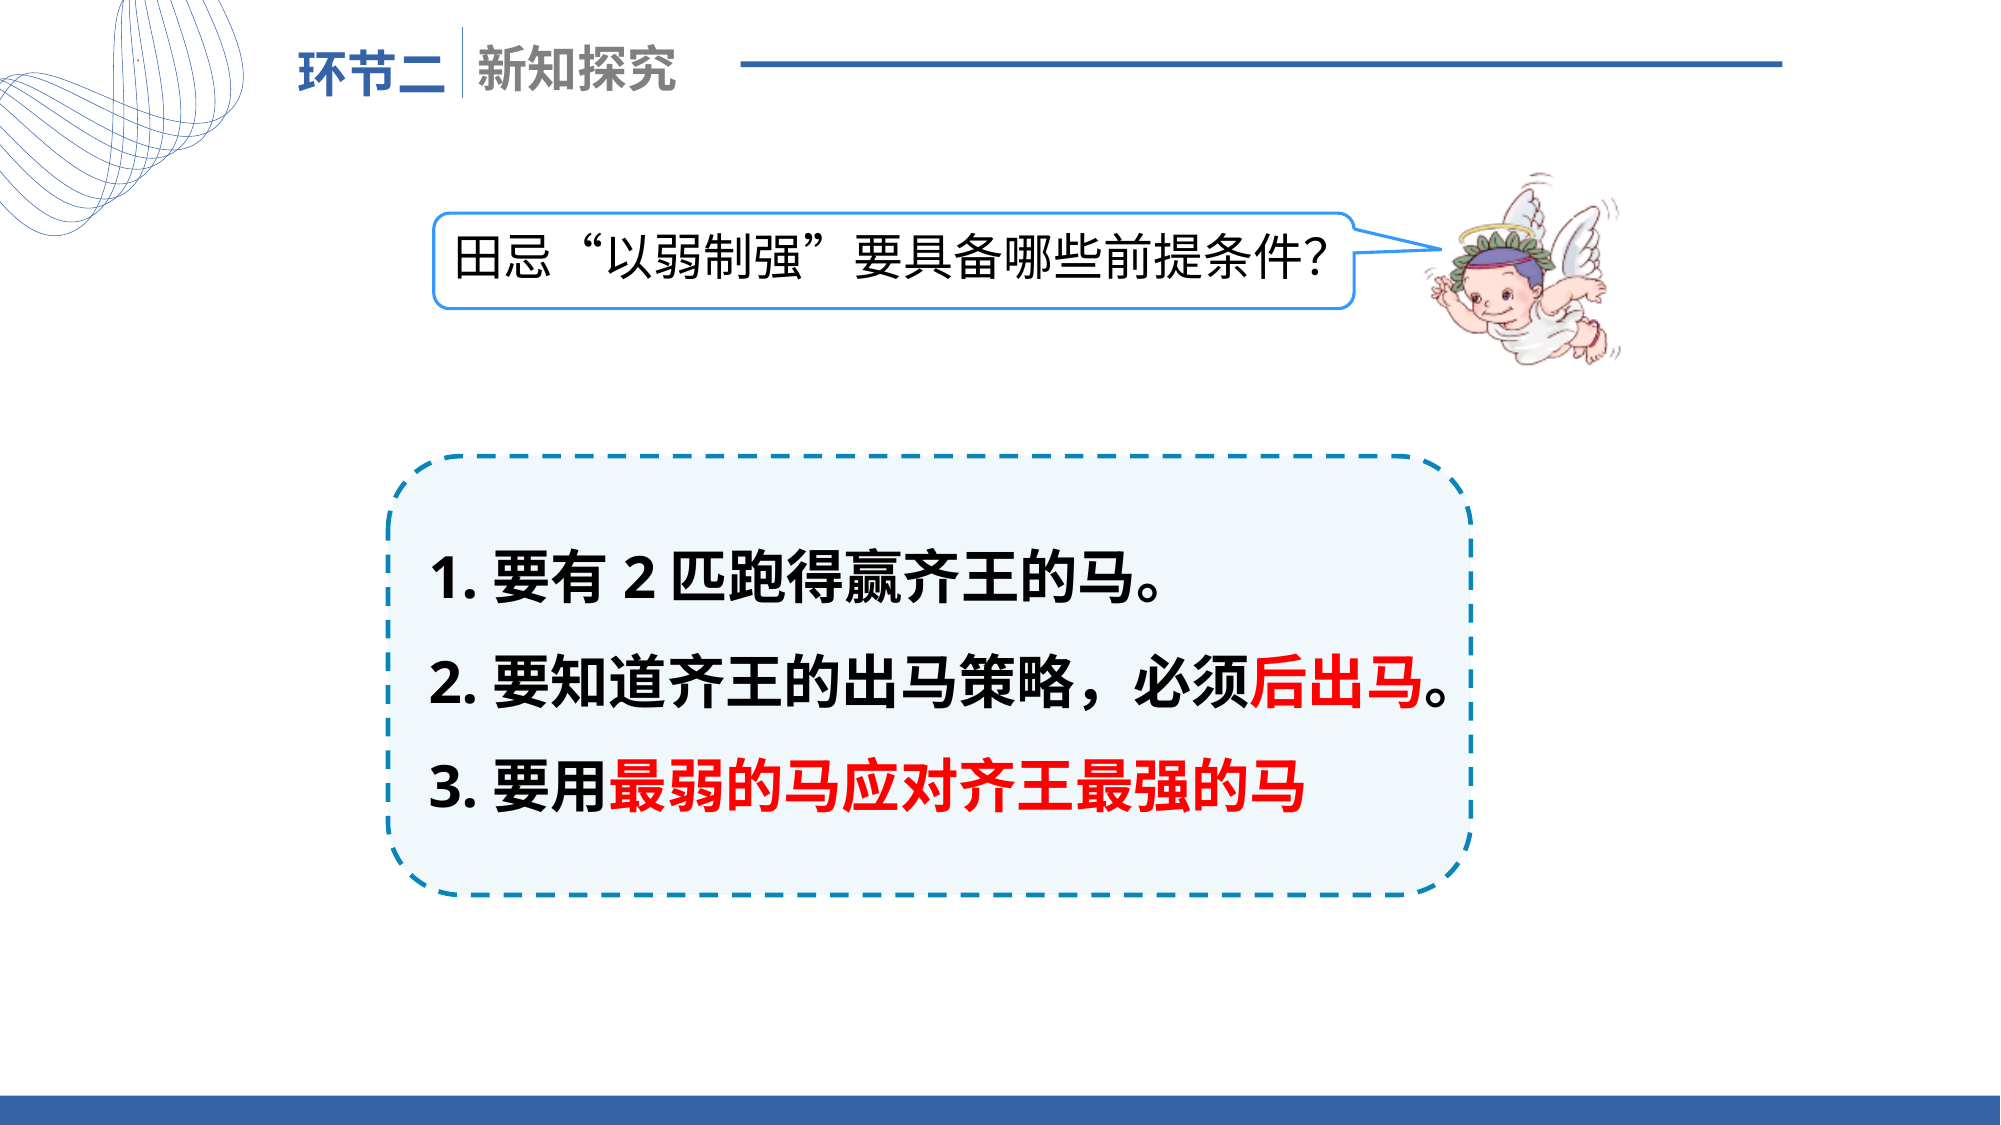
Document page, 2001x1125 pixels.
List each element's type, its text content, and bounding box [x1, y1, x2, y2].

text_box 1.要有2匹跑得赢齐王的马。 2.要知道齐王的出马策略，必须后出马。 3.要用最弱的马应对齐王最强的马 [413, 497, 1503, 827]
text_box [433, 170, 1634, 370]
text_box [386, 455, 1472, 897]
